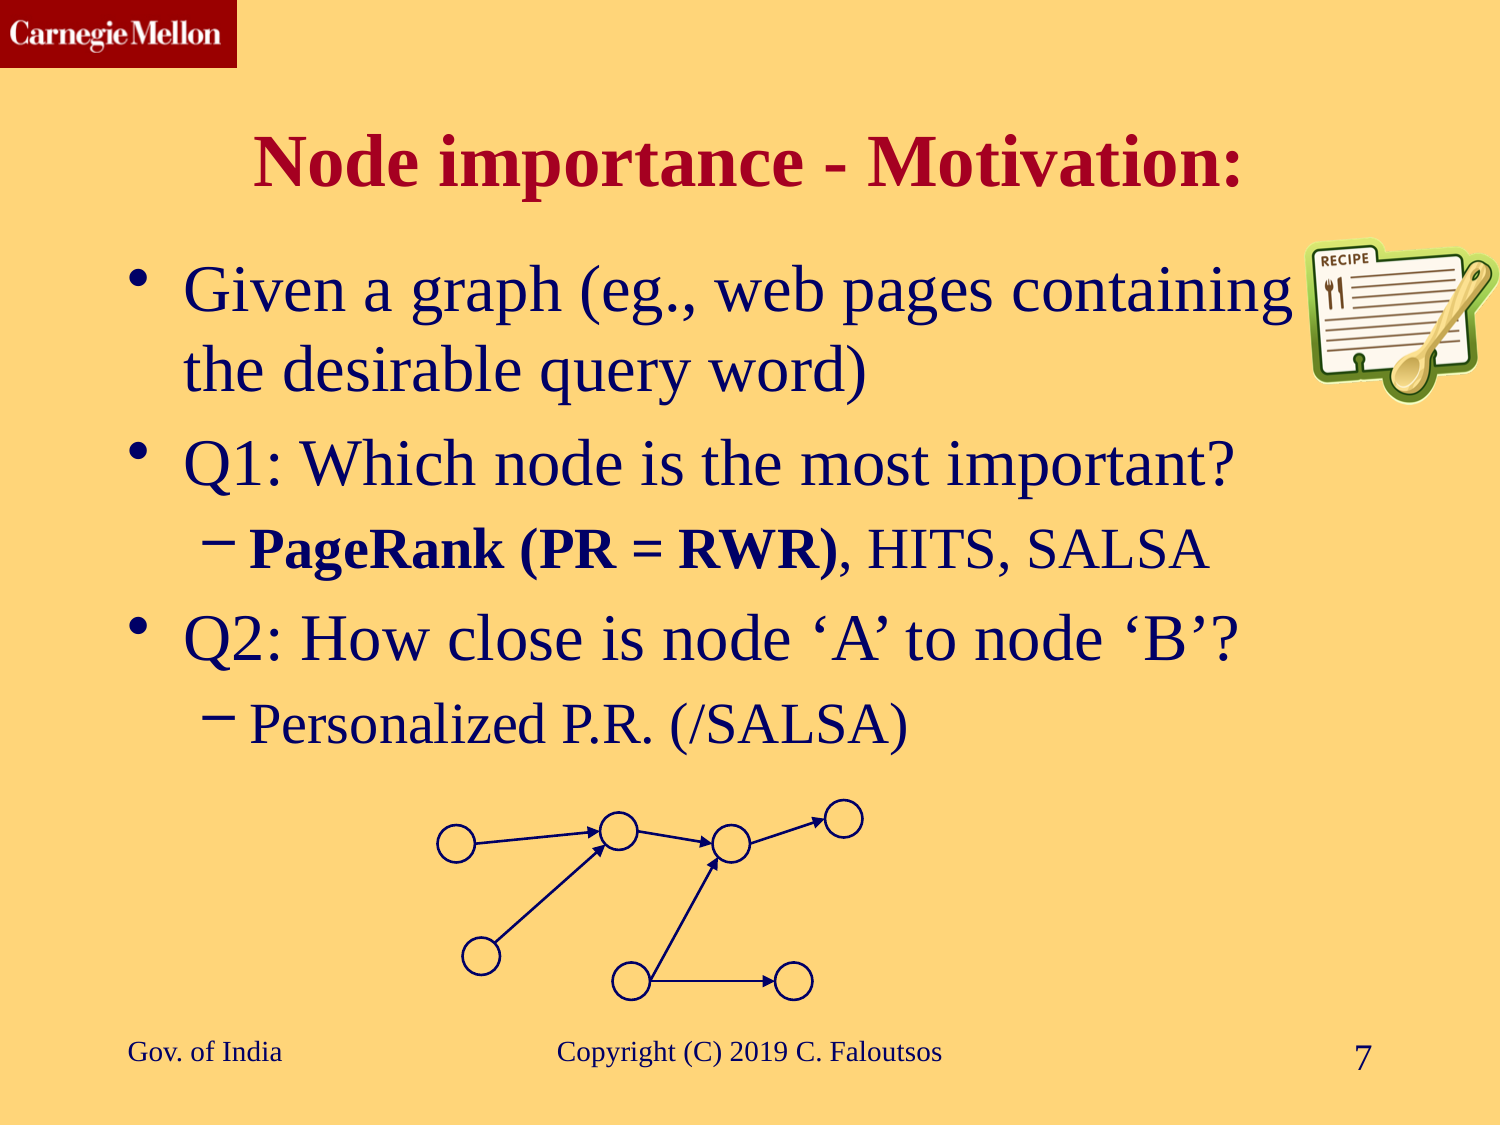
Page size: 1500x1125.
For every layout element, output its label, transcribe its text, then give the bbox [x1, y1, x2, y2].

text_box [650, 982, 762, 990]
text_box [612, 962, 649, 1000]
slide_number Gov. of India [112, 1024, 426, 1101]
picture [0, 0, 237, 68]
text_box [476, 830, 599, 844]
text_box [638, 830, 712, 844]
text_box [775, 962, 813, 1000]
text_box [494, 845, 606, 942]
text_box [750, 818, 824, 844]
footer Copyright (C) 2019 C. Faloutsos [512, 1024, 988, 1101]
text_box [713, 825, 749, 863]
list Given a graph (eg., web pages containing the desirable query word) Q1: Which node is the most important? PageRank (PR = RWR), HITS, SALSA Q2: How close is node ‘A’ to node ‘B’? Personalized P.R. (/SALSA) [112, 237, 1388, 1001]
title Node importance - Motivation: [112, 99, 1388, 213]
text_box [600, 812, 638, 850]
text_box [462, 937, 501, 976]
picture [1303, 237, 1500, 405]
text_box [437, 825, 474, 863]
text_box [651, 858, 719, 980]
text_box [825, 800, 863, 838]
slide_number 7 [1074, 1024, 1388, 1101]
